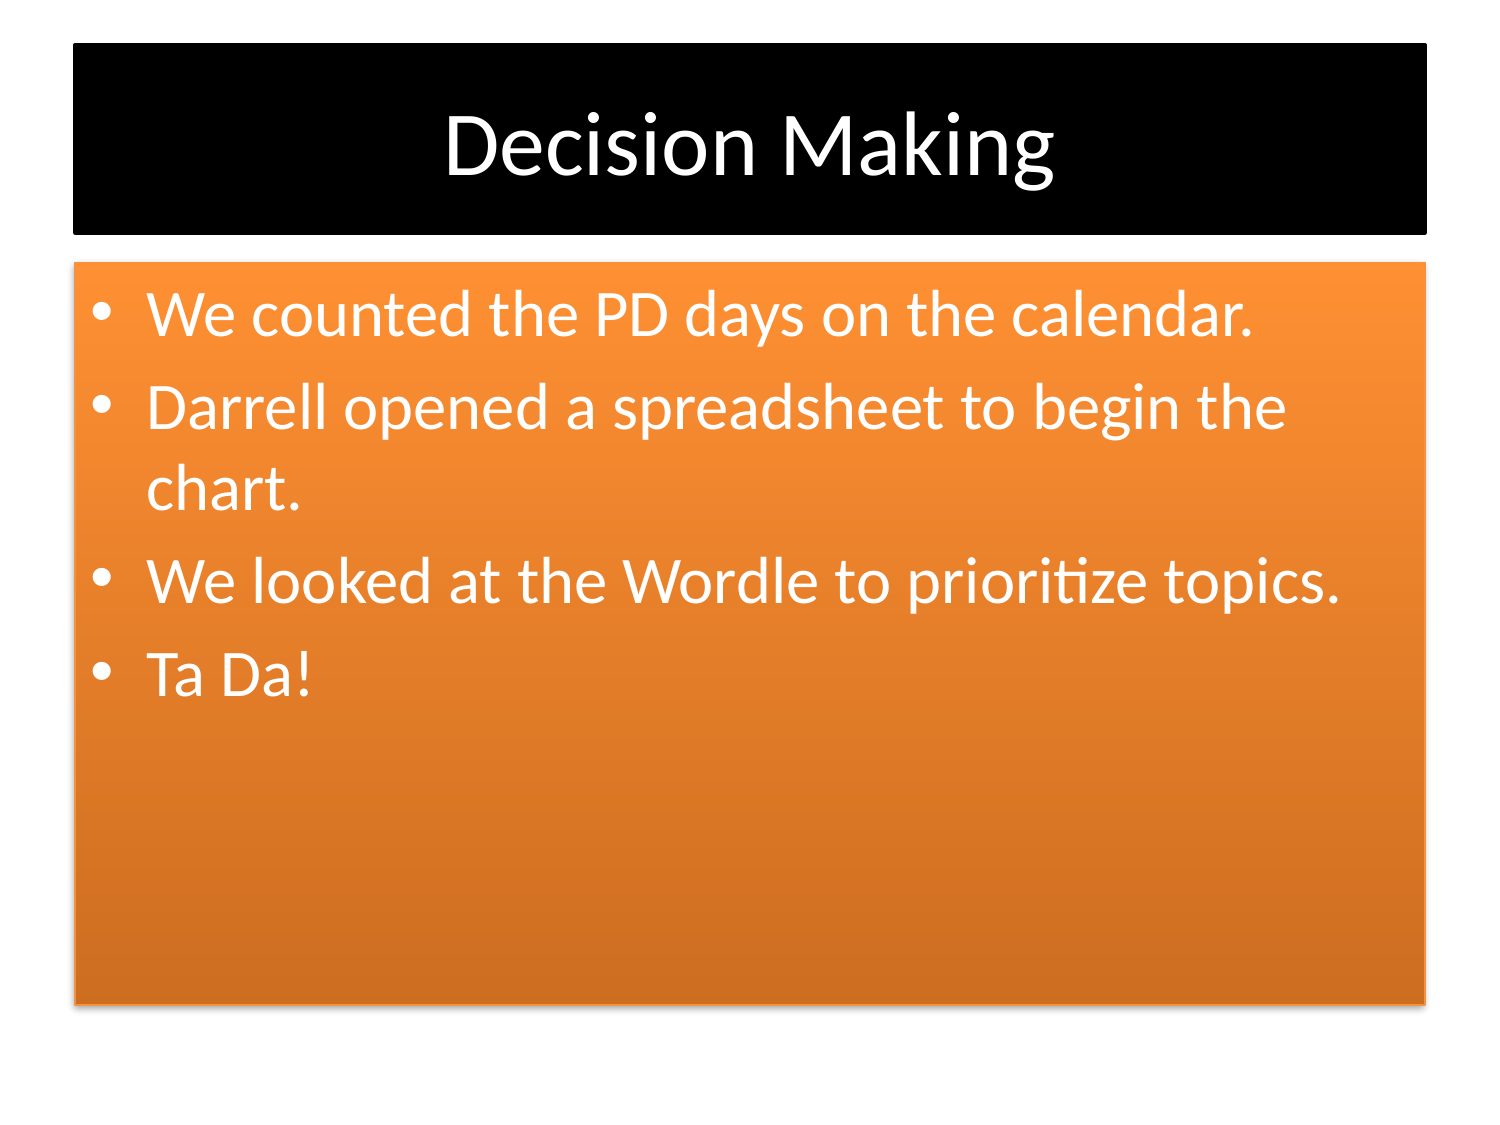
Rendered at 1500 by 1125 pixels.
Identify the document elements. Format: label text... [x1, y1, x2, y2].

title Decision Making [73, 43, 1427, 235]
list We counted the PD days on the calendar. Darrell opened a spreadsheet to begin the chart. We looked at the Wordle to prioritize topics. Ta Da! [74, 262, 1426, 1006]
